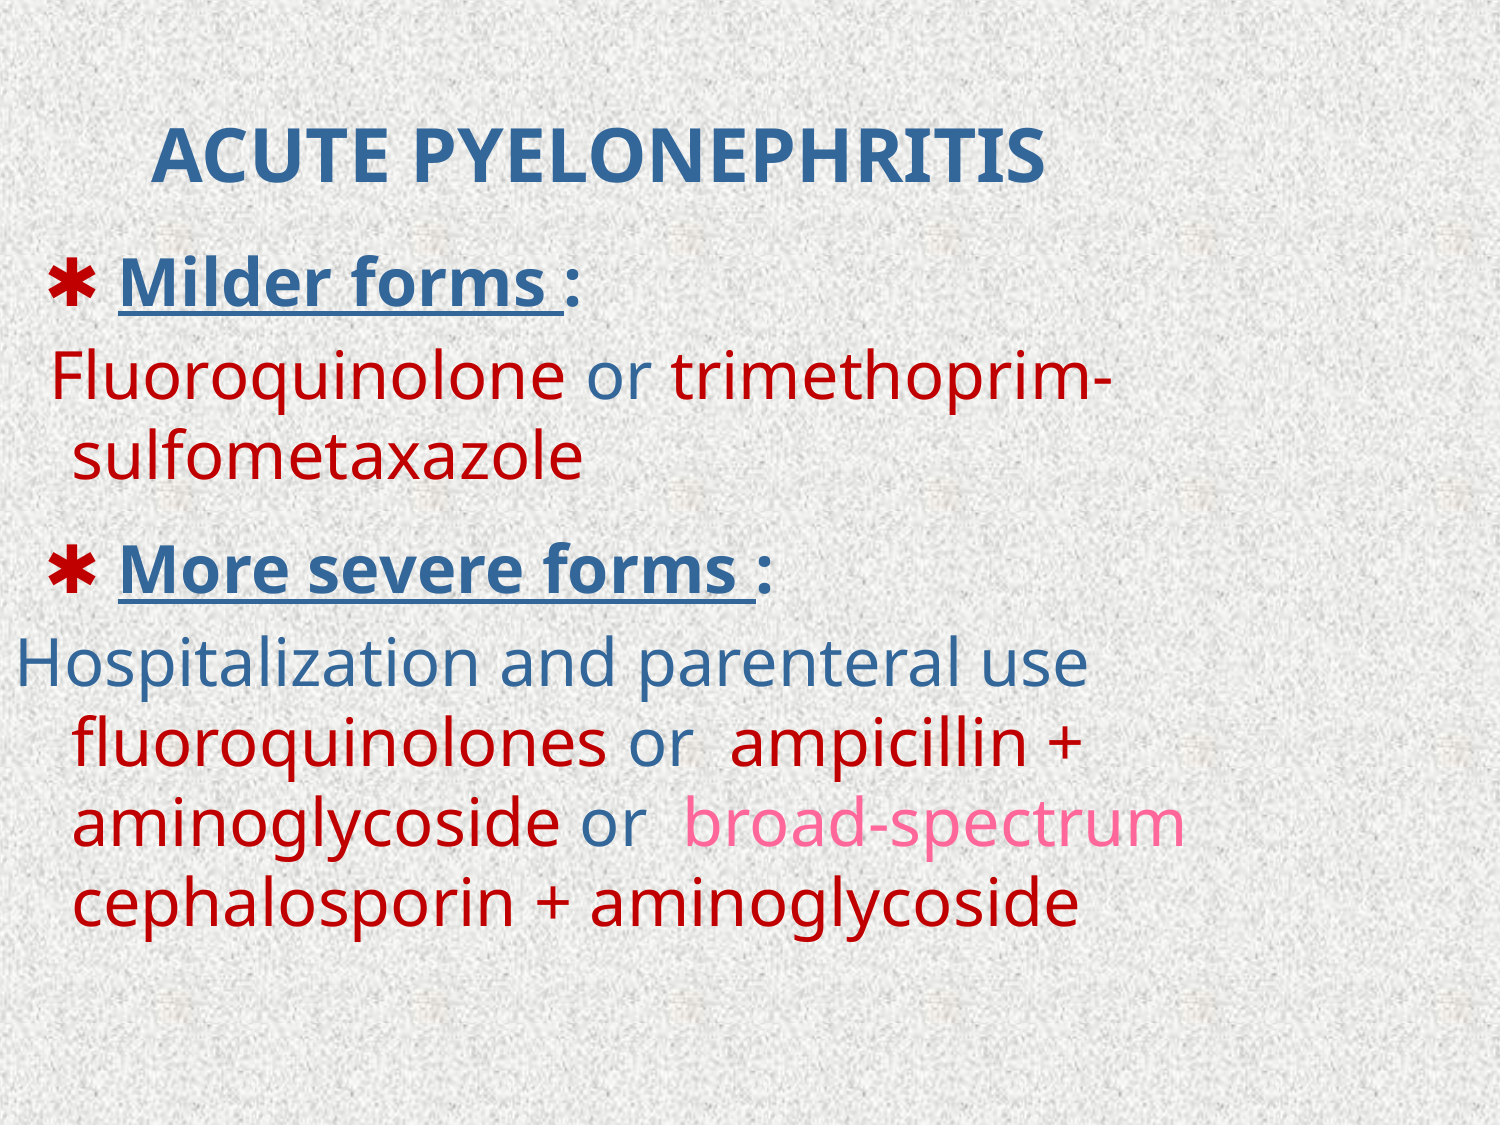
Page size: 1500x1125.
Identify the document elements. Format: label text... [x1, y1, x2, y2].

text_box ACUTE PYELONEPHRITIS ✱ Milder forms : Fluoroquinolone or trimethoprim- sulfometaxazole ✱ More severe forms : Hospitalization and parenteral use fluoroquinolones or ampicillin + aminoglycoside or broad-spectrum cephalosporin + aminoglycoside [0, 0, 1500, 1125]
